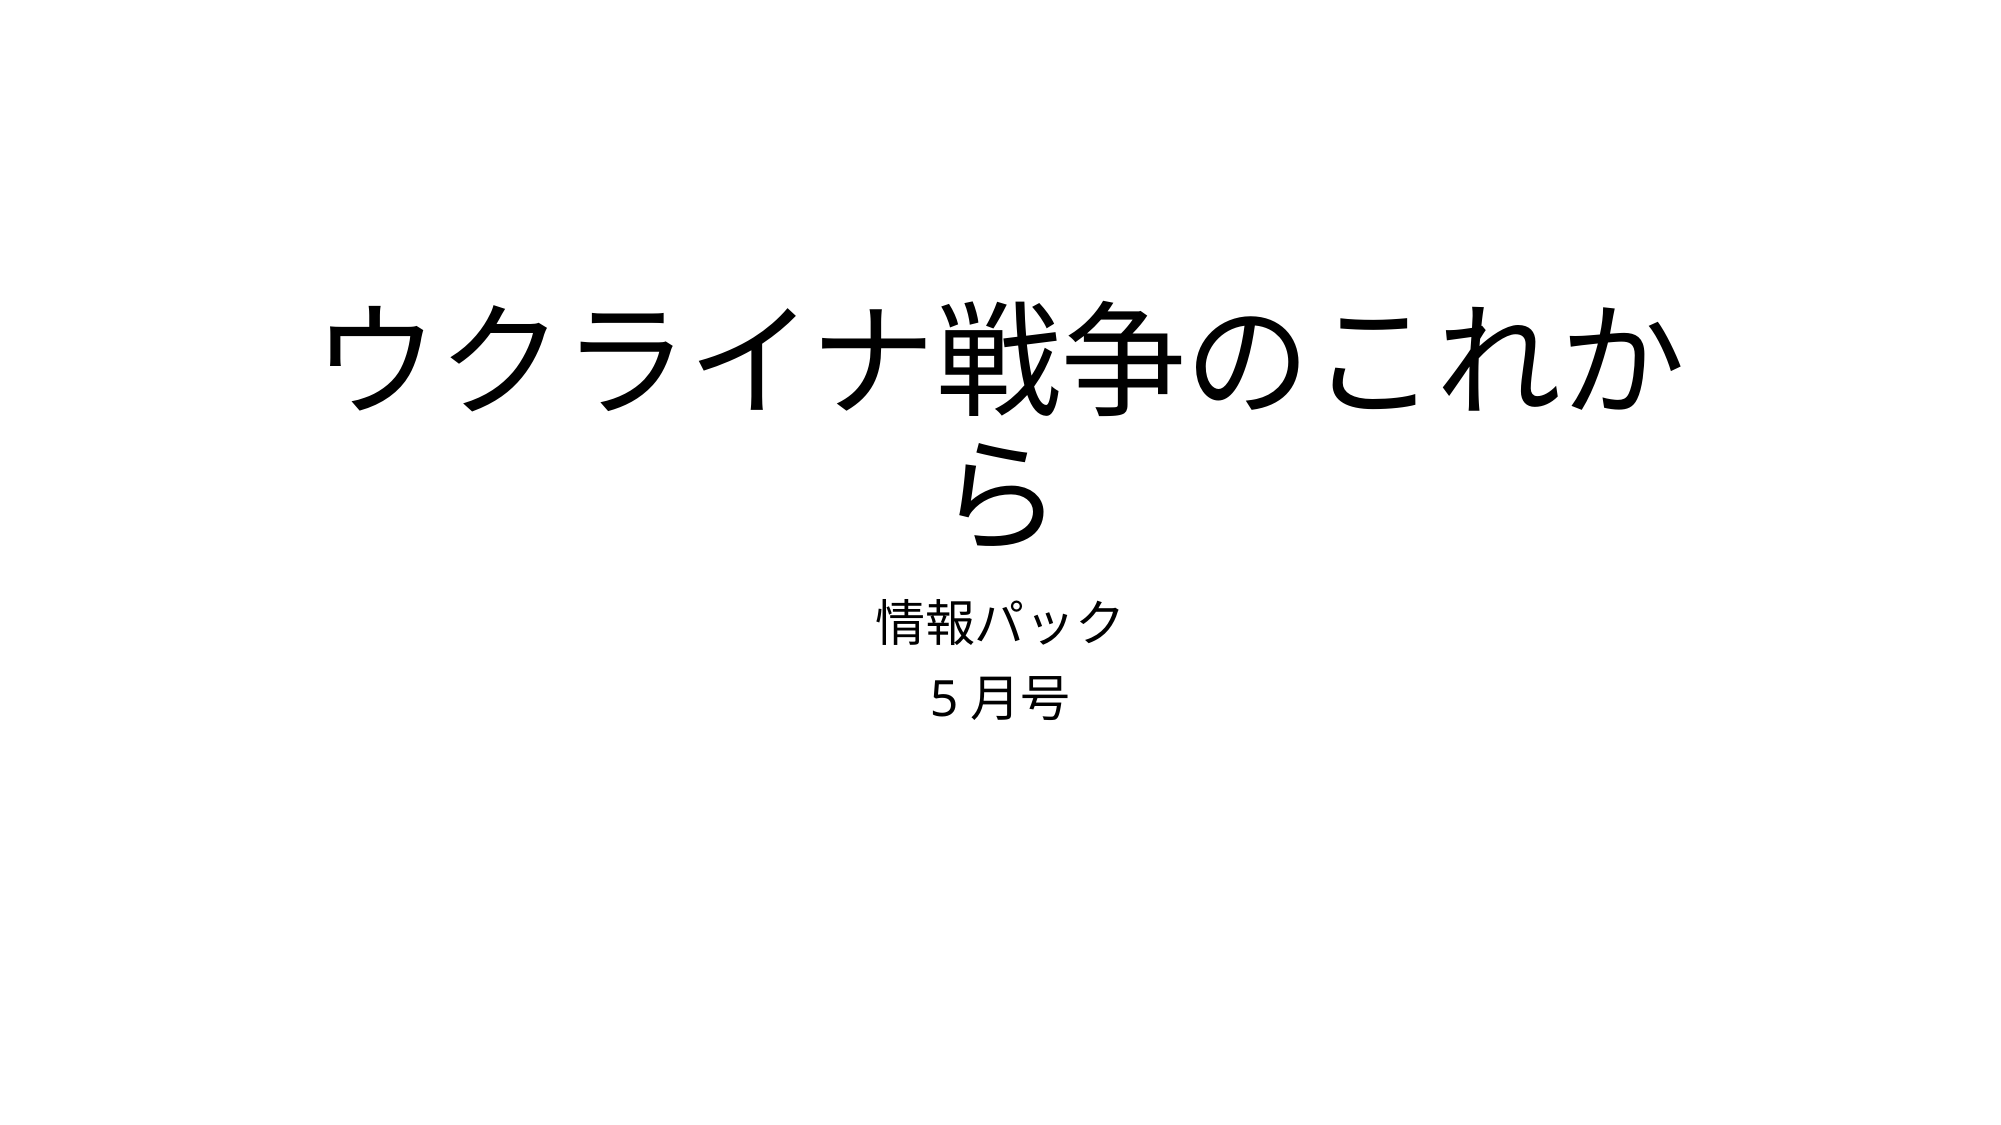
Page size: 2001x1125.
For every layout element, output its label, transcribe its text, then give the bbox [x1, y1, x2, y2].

title ウクライナ戦争のこれから [249, 184, 1750, 576]
subtitle 情報パック 5月号 [249, 590, 1750, 863]
